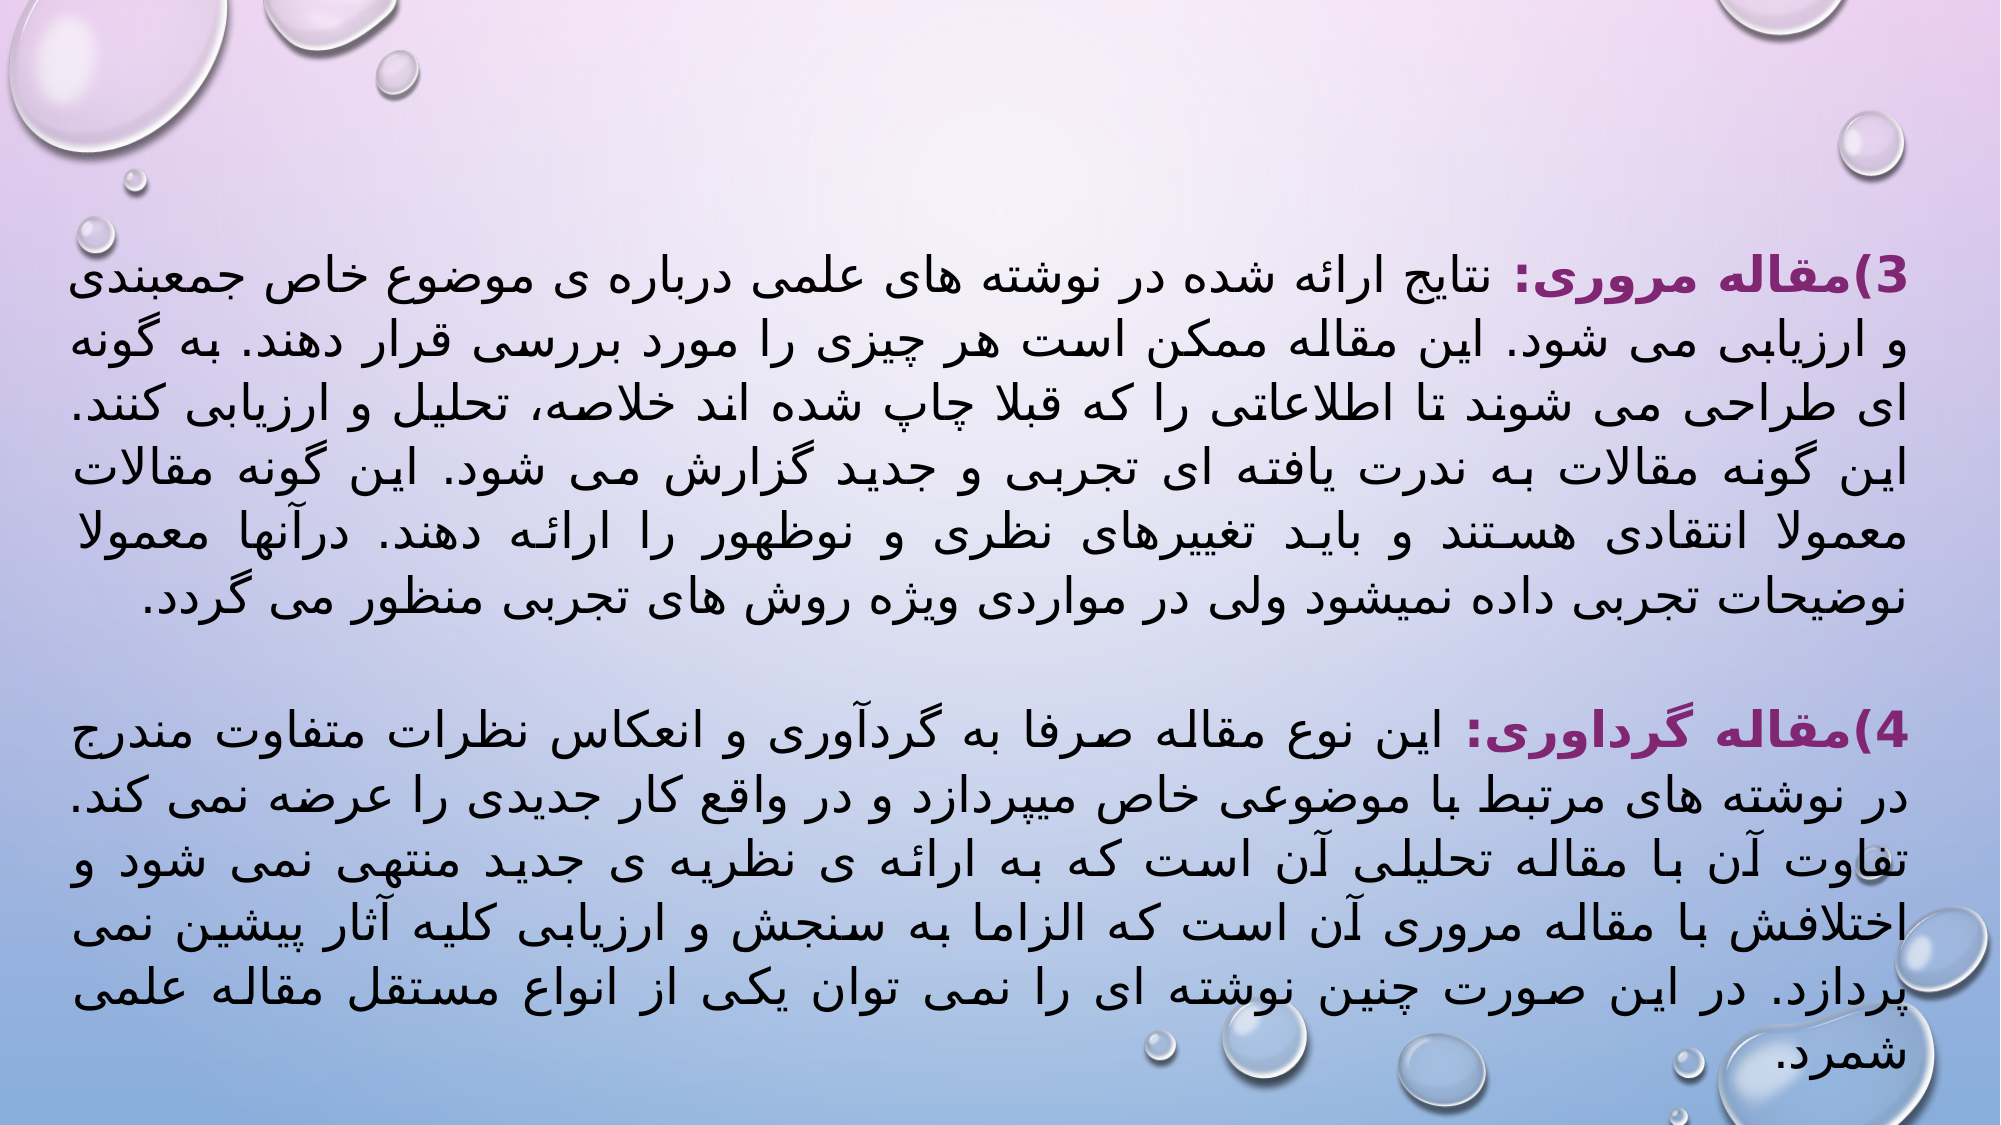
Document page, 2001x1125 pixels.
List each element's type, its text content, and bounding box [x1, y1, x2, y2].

picture [0, 0, 2000, 1125]
text_box 3)مقاله مروری: نتایج ارائه شده در نوشته های علمی درباره ی موضوع خاص جمعبندی و ارزیابی می شود. این مقاله ممکن است هر چیزی را مورد بررسی قرار دهند. به گونه ای طراحی می شوند تا اطلاعاتی را که قبلا چاپ شده اند خلاصه، تحلیل و ارزیابی کنند. این گونه مقالات به ندرت یافته ای تجربی و جدید گزارش می شود. این گونه مقالات معمولا انتقادی هستند و باید تغییرهای نظری و نوظهور را ارائه دهند. درآنها معمولا نوضیحات تجربی داده نمیشود ولی در مواردی ویژه روش های تجربی منظور می گردد. 4)مقاله گرداوری: این نوع مقاله صرفا به گردآوری و انعکاس نظرات متفاوت مندرج در نوشته های مرتبط با موضوعی خاص میپردازد و در واقع کار جدیدی را عرضه نمی کند. تفاوت آن با مقاله تحلیلی آن است که به ارائه ی نظریه ی جدید منتهی نمی شود و اختلافش با مقاله مروری آن است که الزاما به سنجش و ارزیابی کلیه آثار پیشین نمی پردازد. در این صورت چنین نوشته ای را نمی توان یکی از انواع مستقل مقاله علمی شمرد. [52, 230, 1925, 1087]
